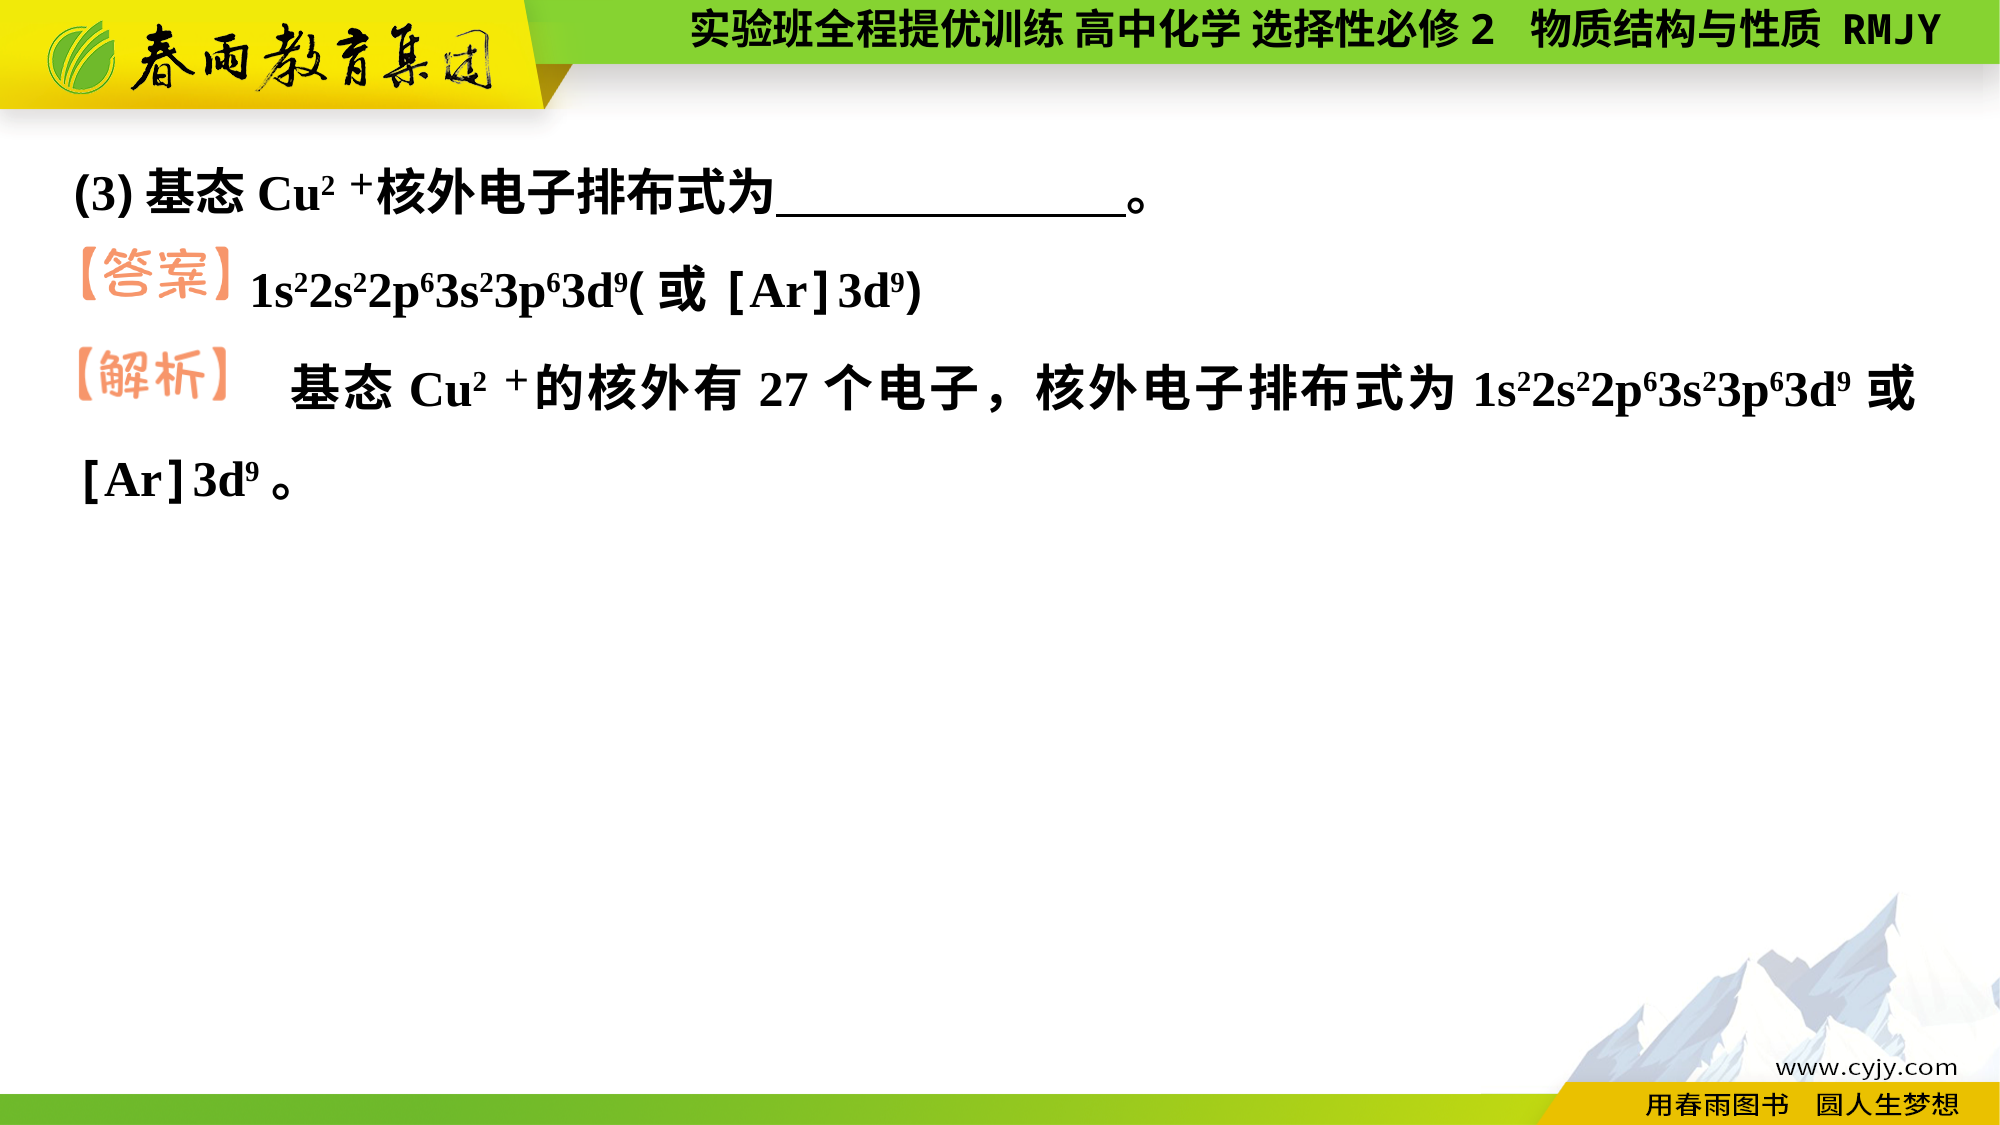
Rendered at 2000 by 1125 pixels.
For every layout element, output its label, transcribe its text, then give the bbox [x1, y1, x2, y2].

text_box 1s22s22p63s23p63d9(或[Ar]3d9) [234, 219, 1944, 318]
picture [0, 0, 2000, 1125]
text_box 基态Cu2＋的核外有27个电子，核外电子排布式为1s22s22p63s23p63d9或[Ar]3d9。 [59, 318, 1944, 514]
list (3)基态Cu2＋核外电子排布式为 。 [59, 122, 1944, 217]
